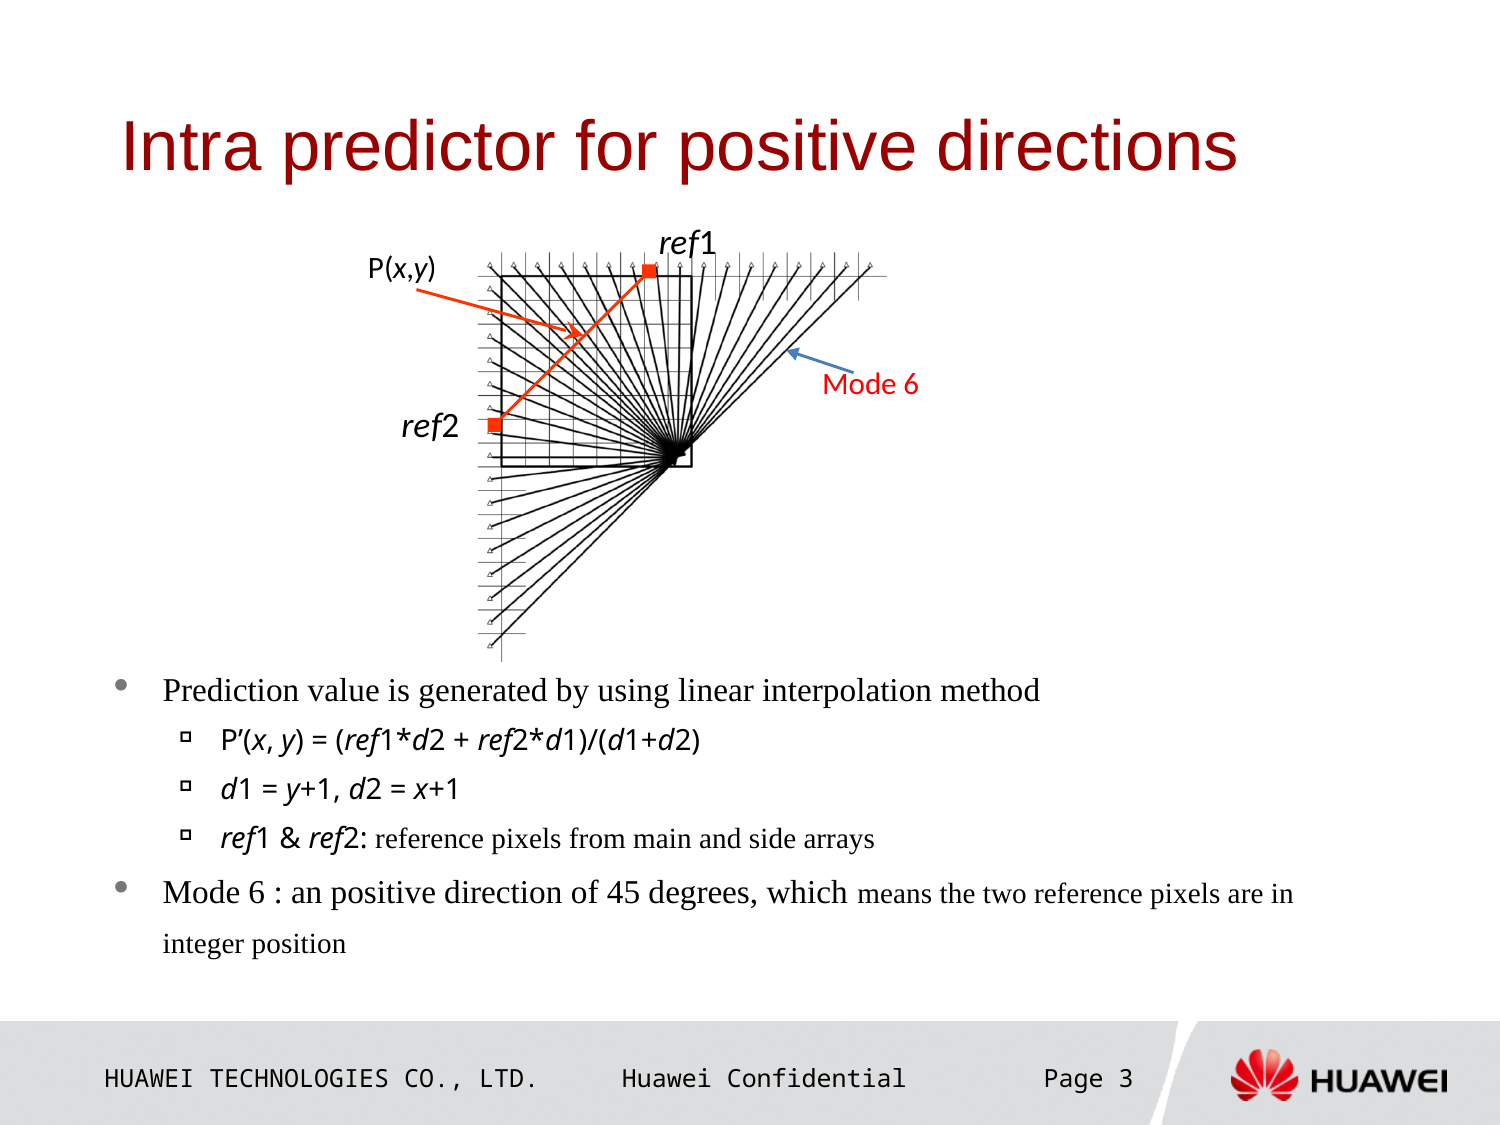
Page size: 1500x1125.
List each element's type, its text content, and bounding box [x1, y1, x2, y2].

picture [348, 207, 940, 663]
list Prediction value is generated by using linear interpolation method P’(x, y) = (ref1*d2 + ref2*d1)/(d1+d2) d1 = y+1, d2 = x+1 ref1 & ref2: reference pixels from main and side arrays Mode 6 : an positive direction of 45 degrees, which means the two reference pixels are in integer position [100, 644, 1377, 1000]
picture [0, 1021, 1500, 1125]
slide_number Page 3 [1043, 1064, 1176, 1095]
title Intra predictor for positive directions [106, 70, 1378, 214]
